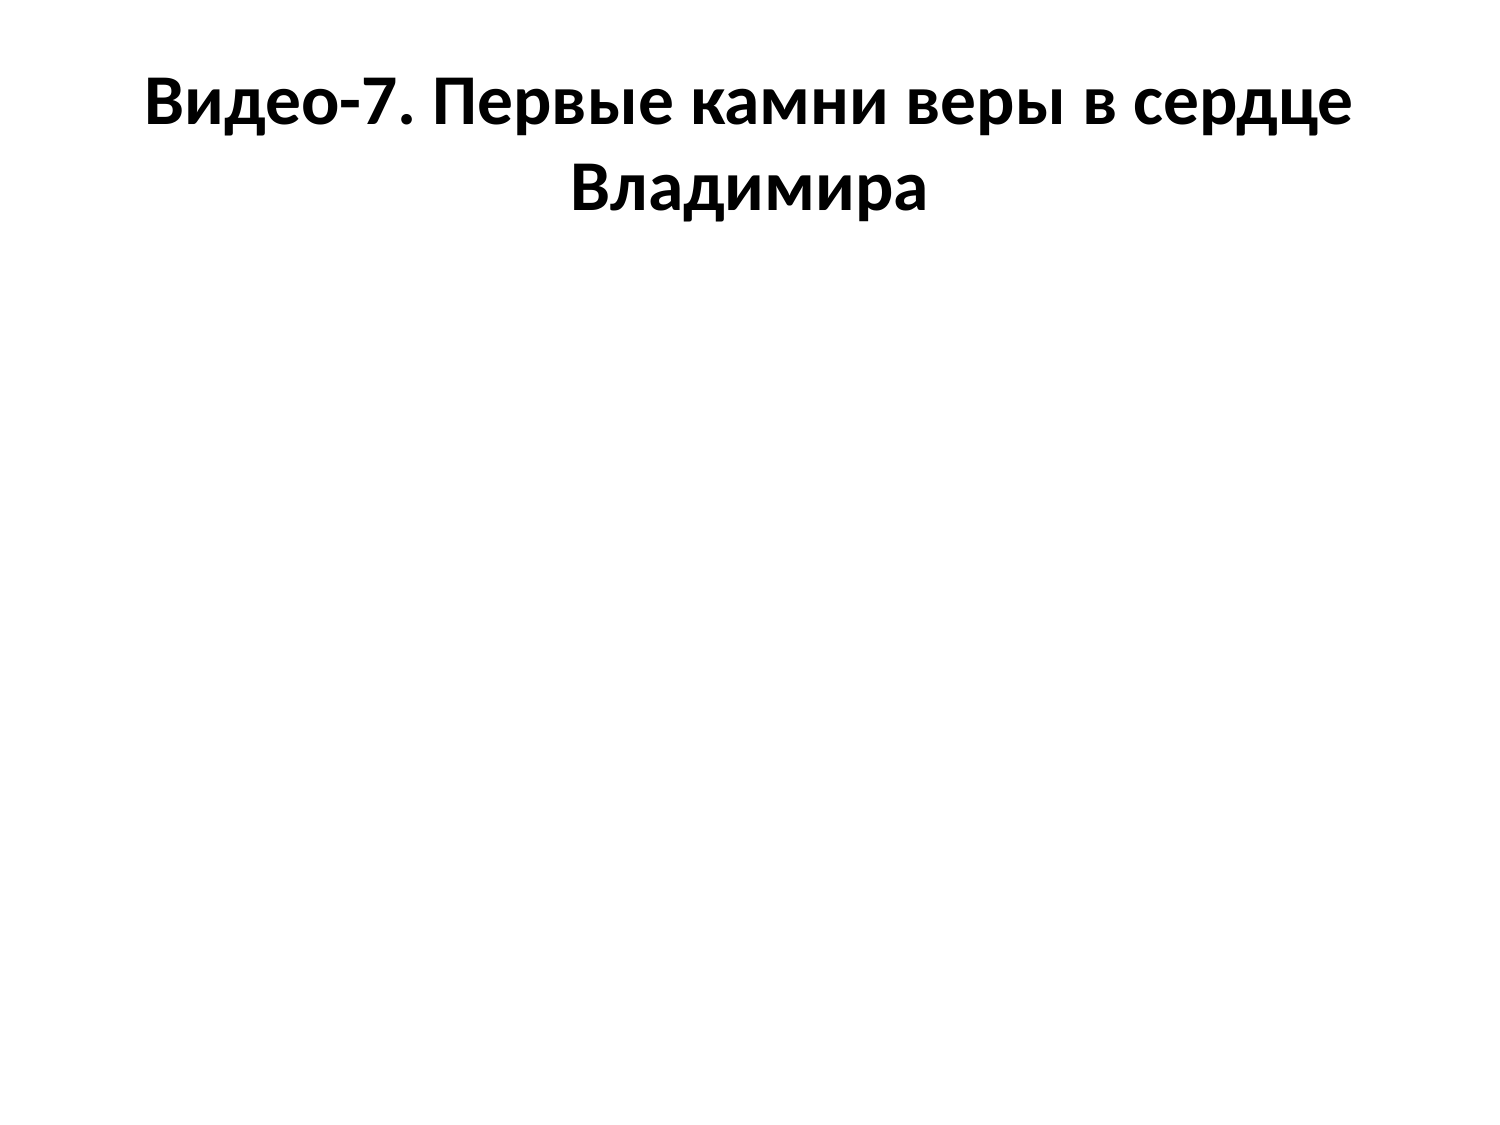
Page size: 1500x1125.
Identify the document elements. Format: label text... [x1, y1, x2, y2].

title Видео-7. Первые камни веры в сердце Владимира [75, 45, 1425, 233]
